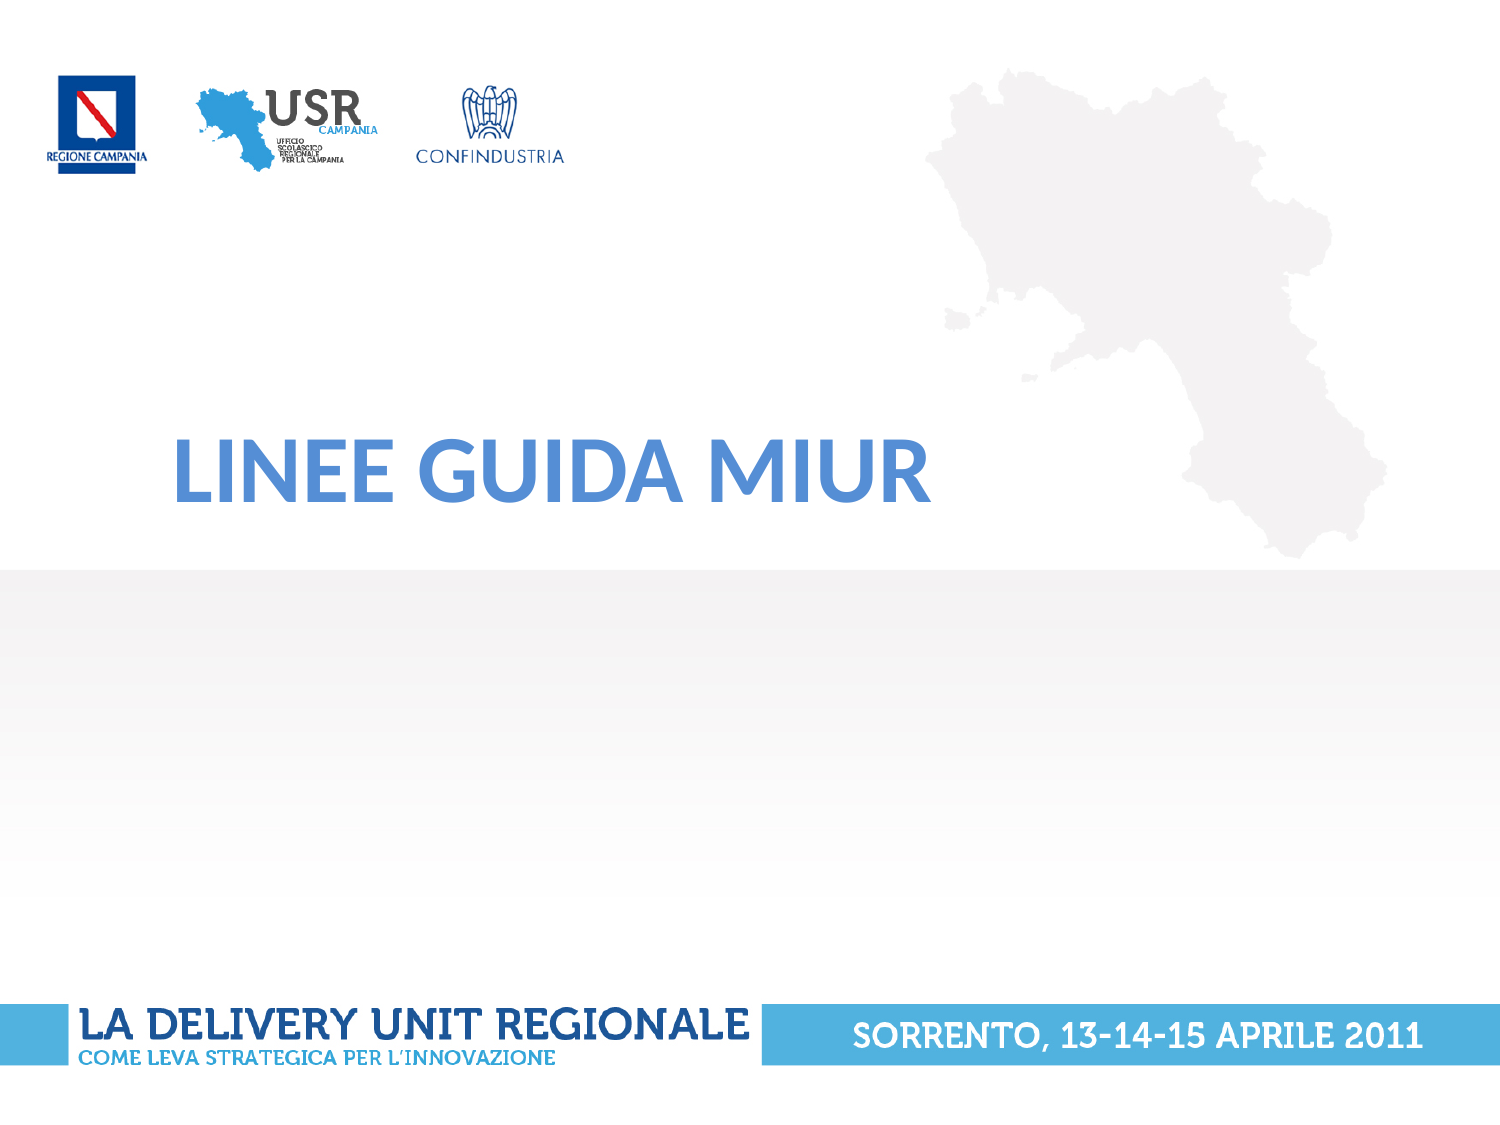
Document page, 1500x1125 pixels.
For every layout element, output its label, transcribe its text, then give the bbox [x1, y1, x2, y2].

picture [0, 32, 1500, 1093]
title Linee guida MIUR [172, 399, 1325, 592]
